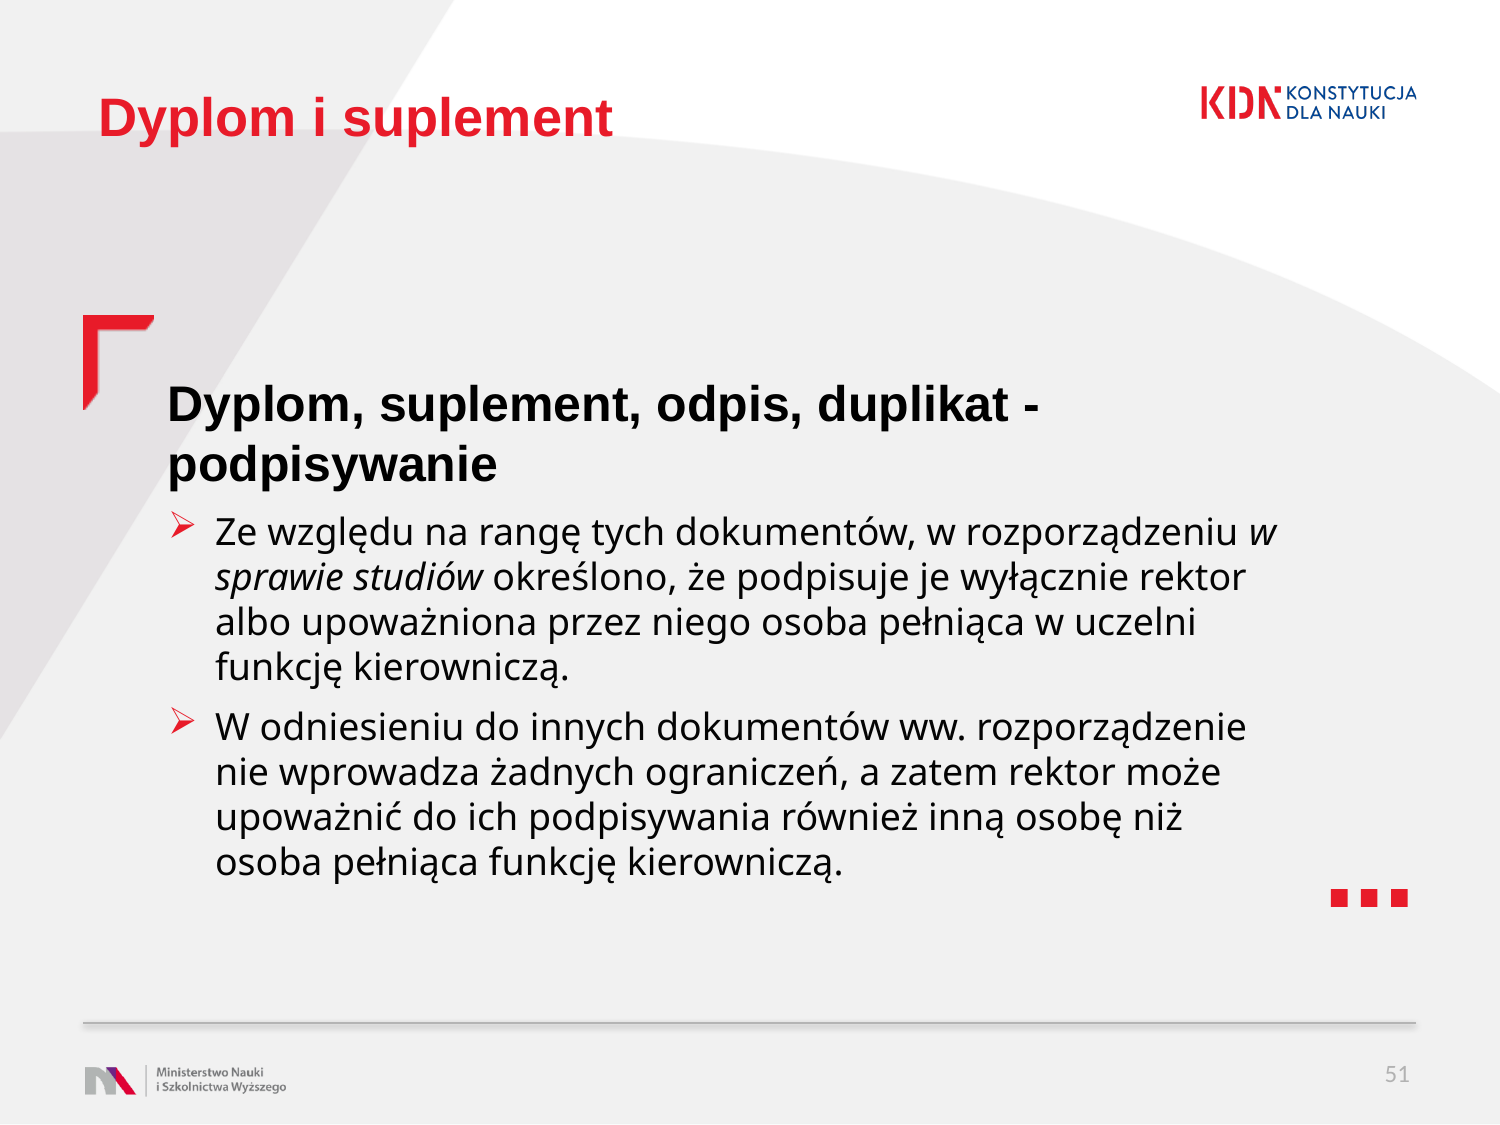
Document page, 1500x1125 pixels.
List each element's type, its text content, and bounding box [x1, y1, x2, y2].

text_box Dyplom, suplement, odpis, duplikat - podpisywanie [153, 363, 1274, 499]
slide_number 51 [1074, 1042, 1425, 1103]
list Ze względu na rangę tych dokumentów, w rozporządzeniu w sprawie studiów określono, że podpisuje je wyłącznie rektor albo upoważniona przez niego osoba pełniąca w uczelni funkcję kierowniczą. W odniesieniu do innych dokumentów ww. rozporządzenie nie wprowadza żadnych ograniczeń, a zatem rektor może upoważnić do ich podpisywania również inną osobę niż osoba pełniąca funkcję kierowniczą. [153, 500, 1306, 918]
title Dyplom i suplement [83, 74, 1170, 143]
picture [0, 0, 1500, 1125]
